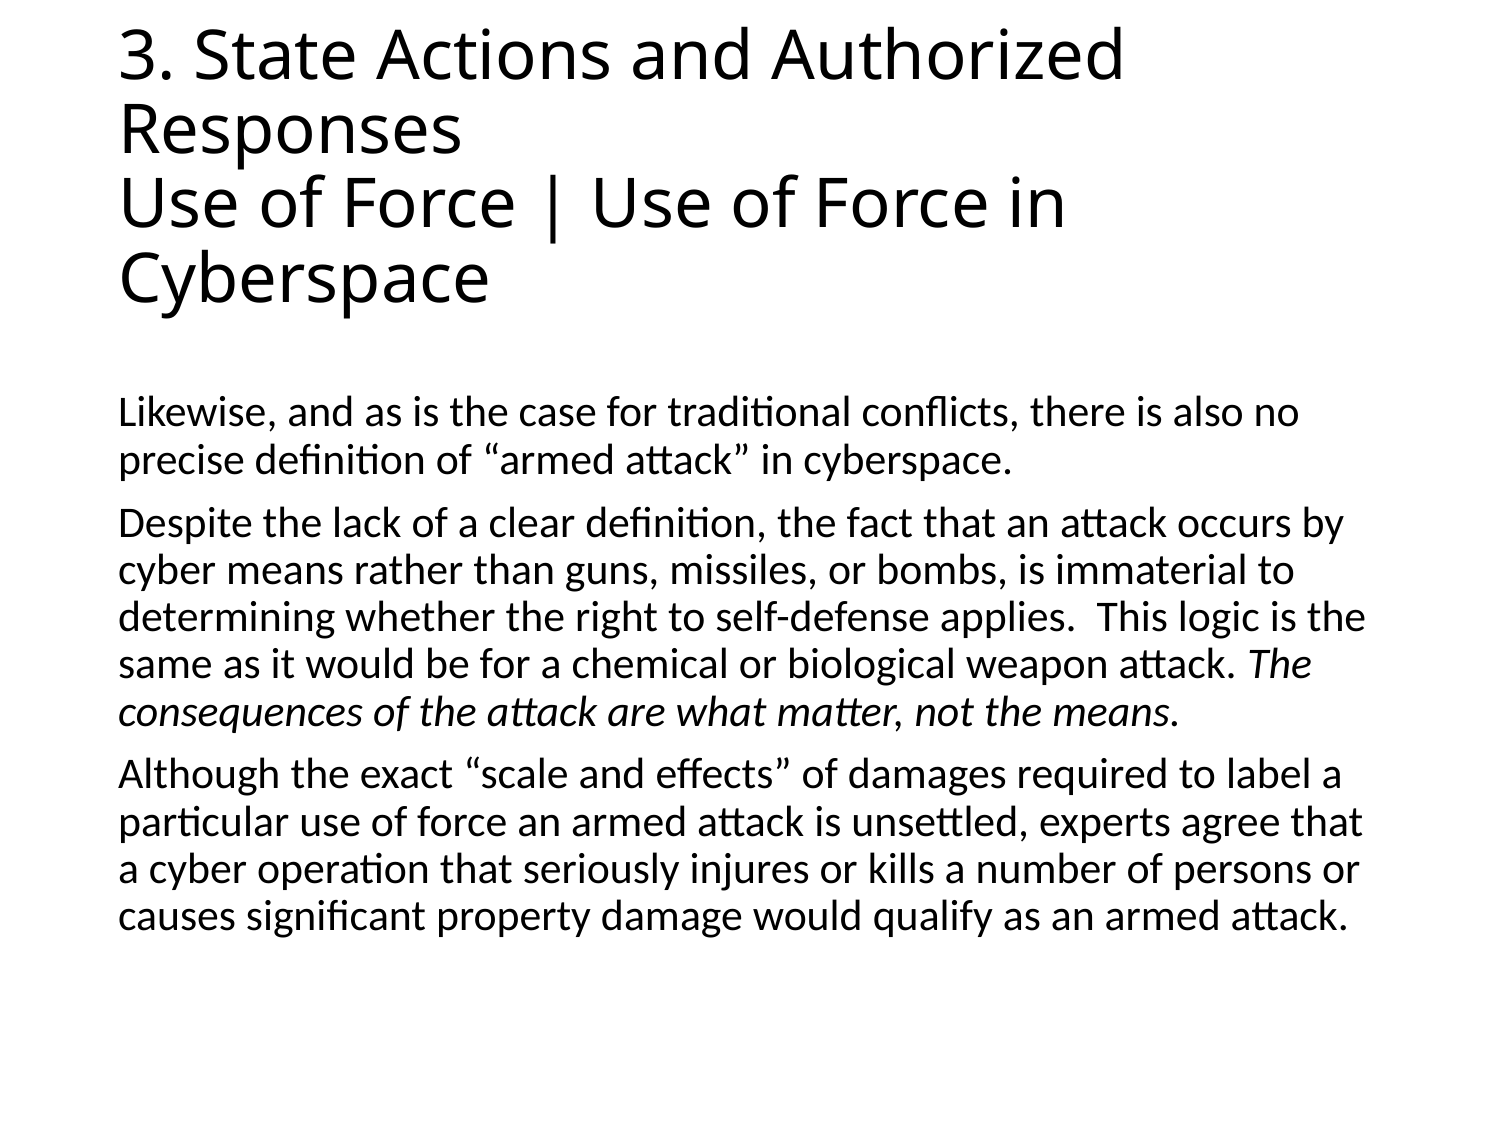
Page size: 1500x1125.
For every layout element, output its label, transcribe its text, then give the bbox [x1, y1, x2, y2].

list Likewise, and as is the case for traditional conflicts, there is also no precise definition of “armed attack” in cyberspace. Despite the lack of a clear definition, the fact that an attack occurs by cyber means rather than guns, missiles, or bombs, is immaterial to determining whether the right to self-defense applies. This logic is the same as it would be for a chemical or biological weapon attack. The consequences of the attack are what matter, not the means. Although the exact “scale and effects” of damages required to label a particular use of force an armed attack is unsettled, experts agree that a cyber operation that seriously injures or kills a number of persons or causes significant property damage would qualify as an armed attack. [102, 278, 1398, 960]
title 3. State Actions and Authorized Responses Use of Force | Use of Force in Cyberspace [102, 59, 1398, 278]
